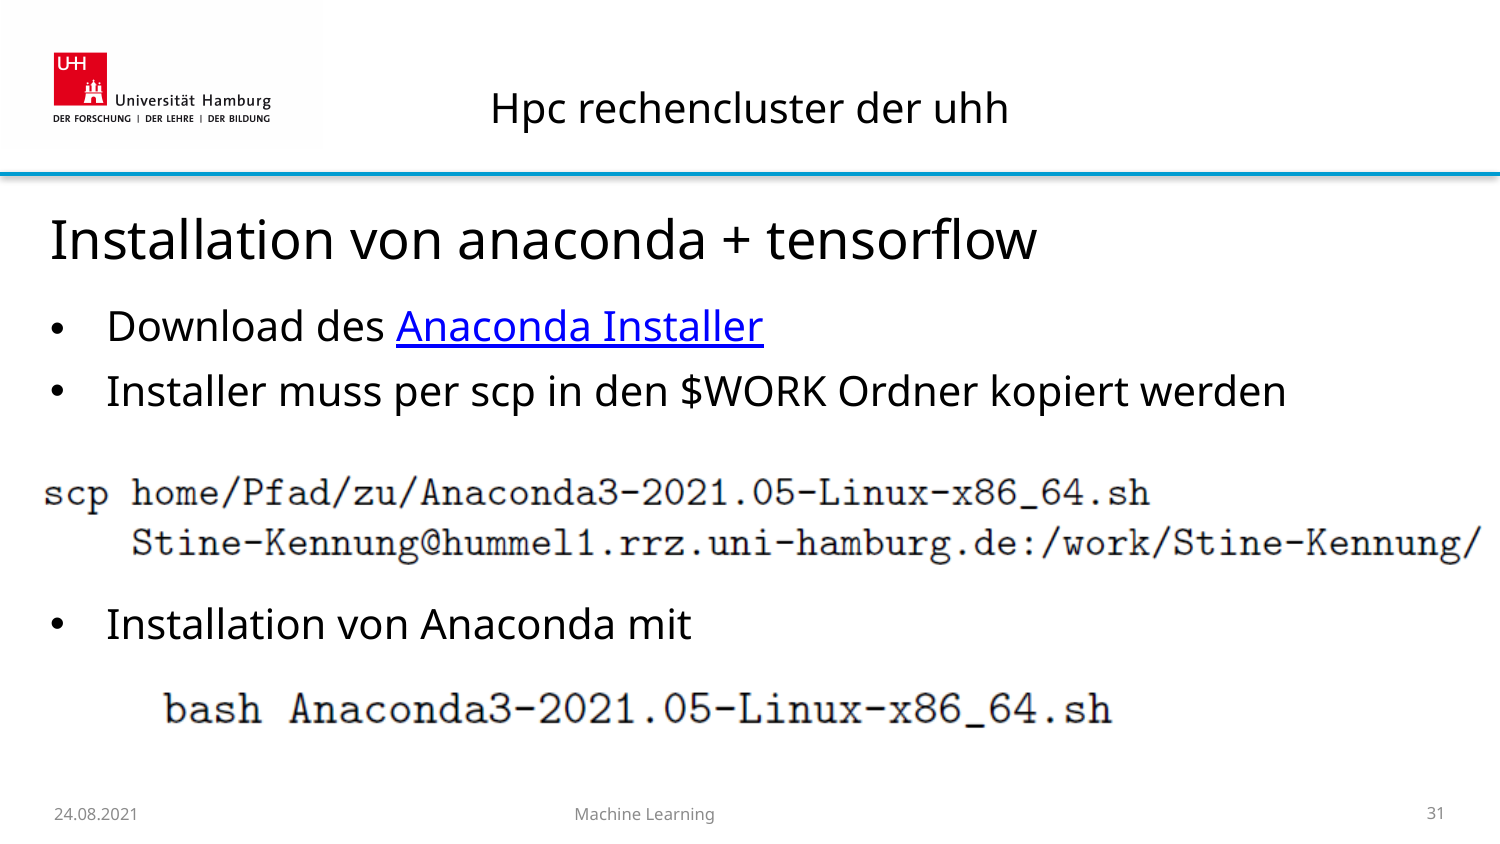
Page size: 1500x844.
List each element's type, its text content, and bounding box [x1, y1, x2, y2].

list Download des Anaconda Installer Installer muss per scp in den $WORK Ordner kopiert werden Installation von Anaconda mit [35, 291, 1446, 471]
footer Machine Learning [273, 788, 1016, 833]
picture [34, 473, 1491, 584]
slide_number 31 [1361, 788, 1446, 833]
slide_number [54, 788, 210, 833]
title Hpc rechencluster der uhh [275, 91, 1225, 122]
picture [154, 677, 1135, 744]
list Installation von anaconda + tensorflow [35, 197, 1406, 281]
picture [1, 0, 323, 149]
list Download des Anaconda Installer Installer muss per scp in den $WORK Ordner kopiert werden Installation von Anaconda mit [35, 591, 1446, 765]
